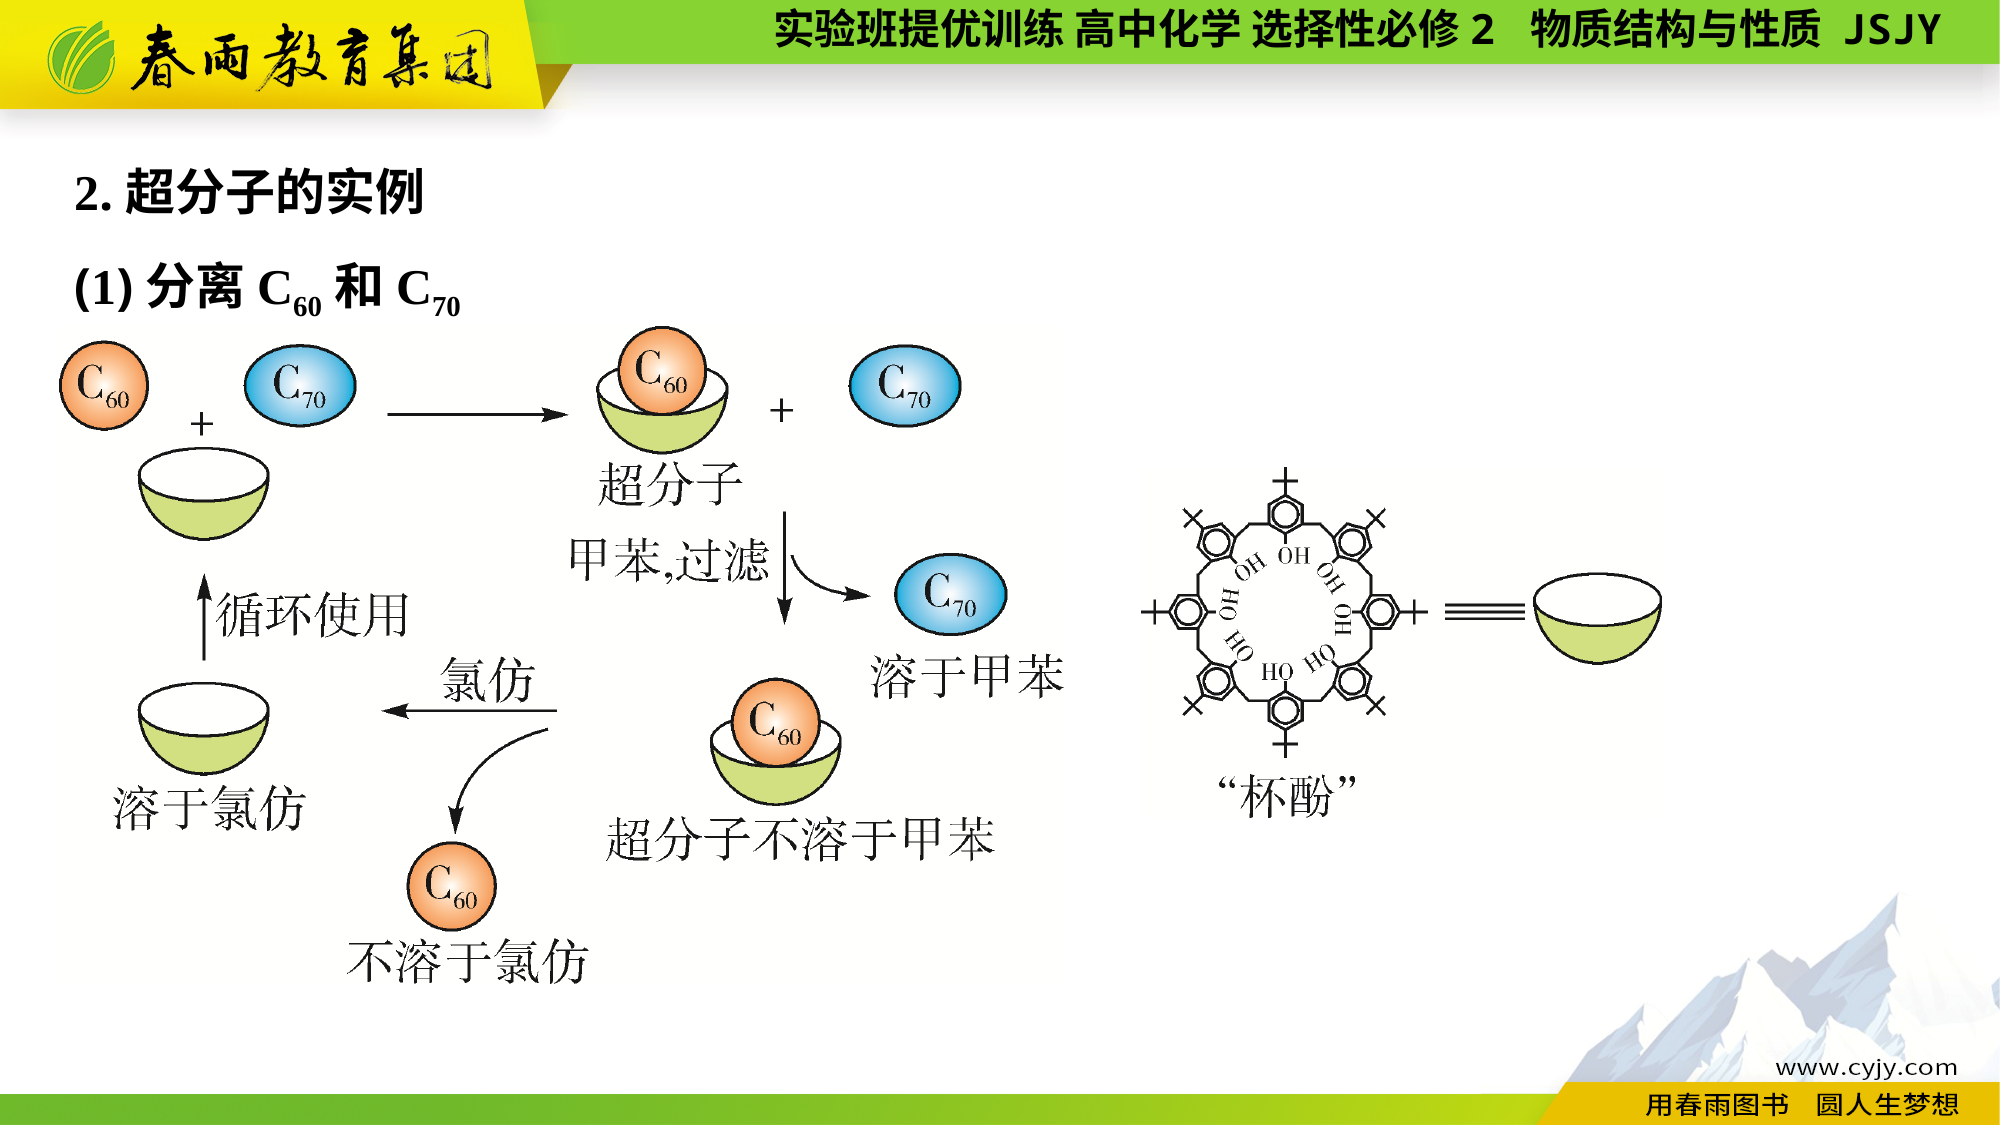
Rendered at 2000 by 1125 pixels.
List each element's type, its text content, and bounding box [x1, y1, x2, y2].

picture [0, 0, 2000, 1125]
list 2.超分子的实例 (1)分离C60和C70 [59, 122, 1944, 308]
